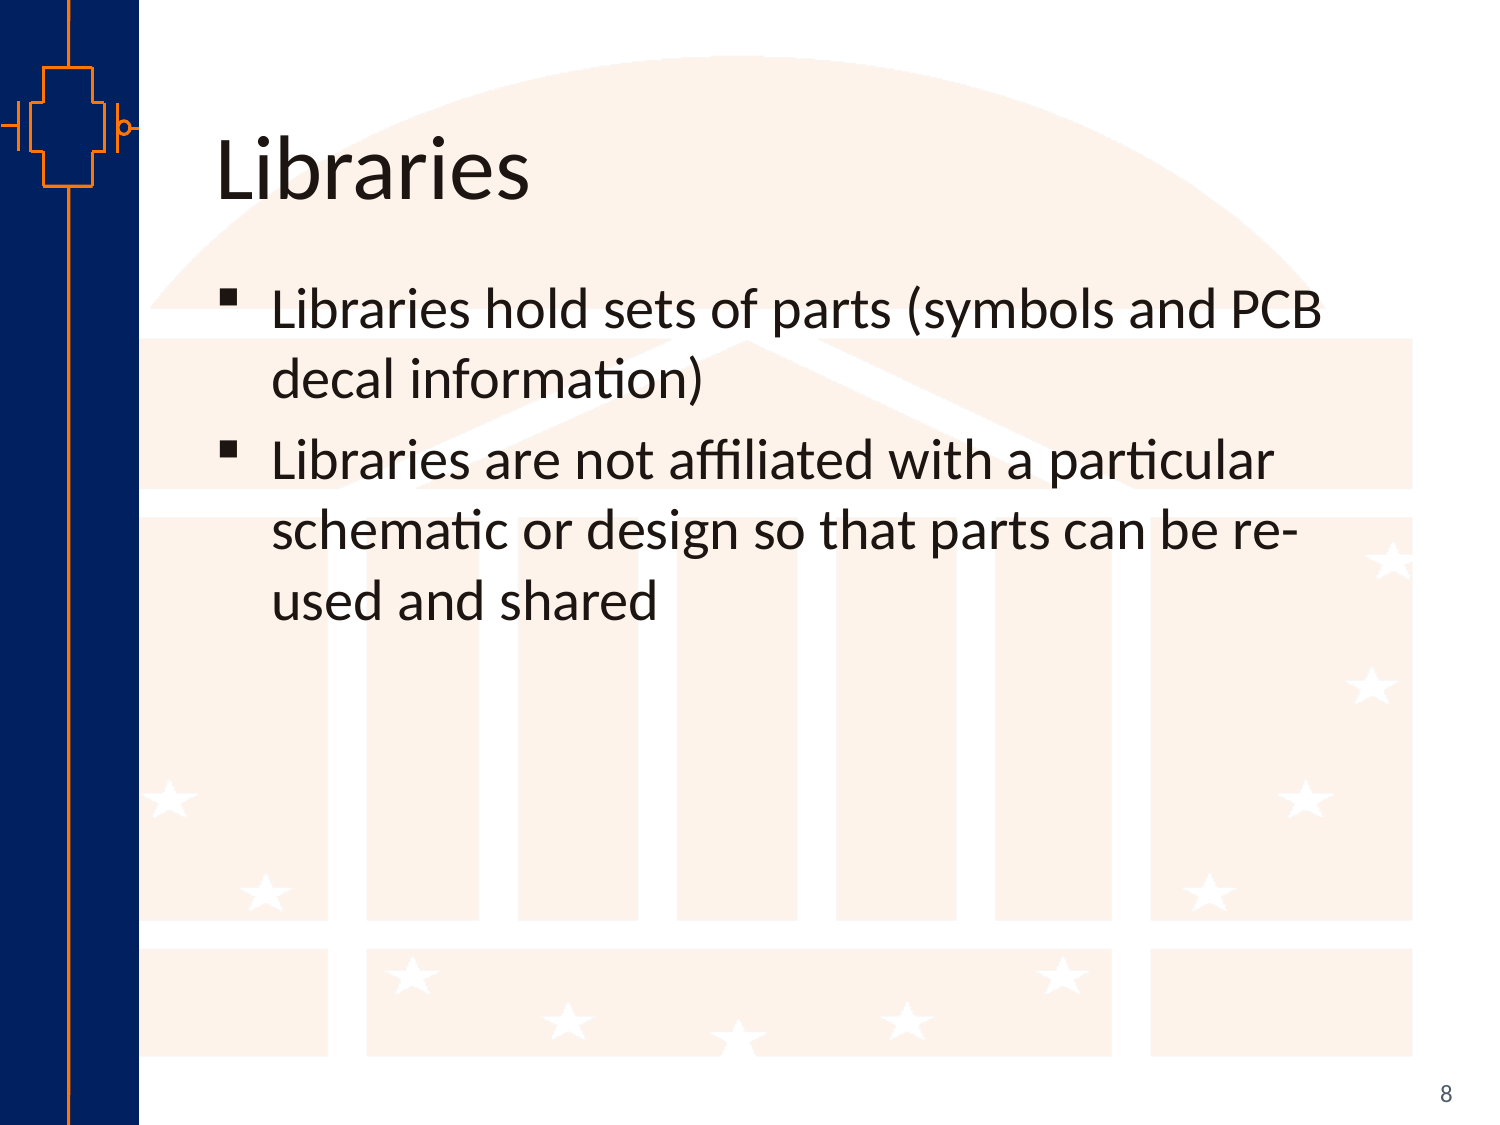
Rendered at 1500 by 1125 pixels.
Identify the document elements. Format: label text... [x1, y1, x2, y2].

slide_number 8 [1425, 1062, 1488, 1123]
title Libraries [200, 37, 1388, 225]
list Libraries hold sets of parts (symbols and PCB decal information) Libraries are not affiliated with a particular schematic or design so that parts can be re-used and shared [200, 262, 1425, 988]
